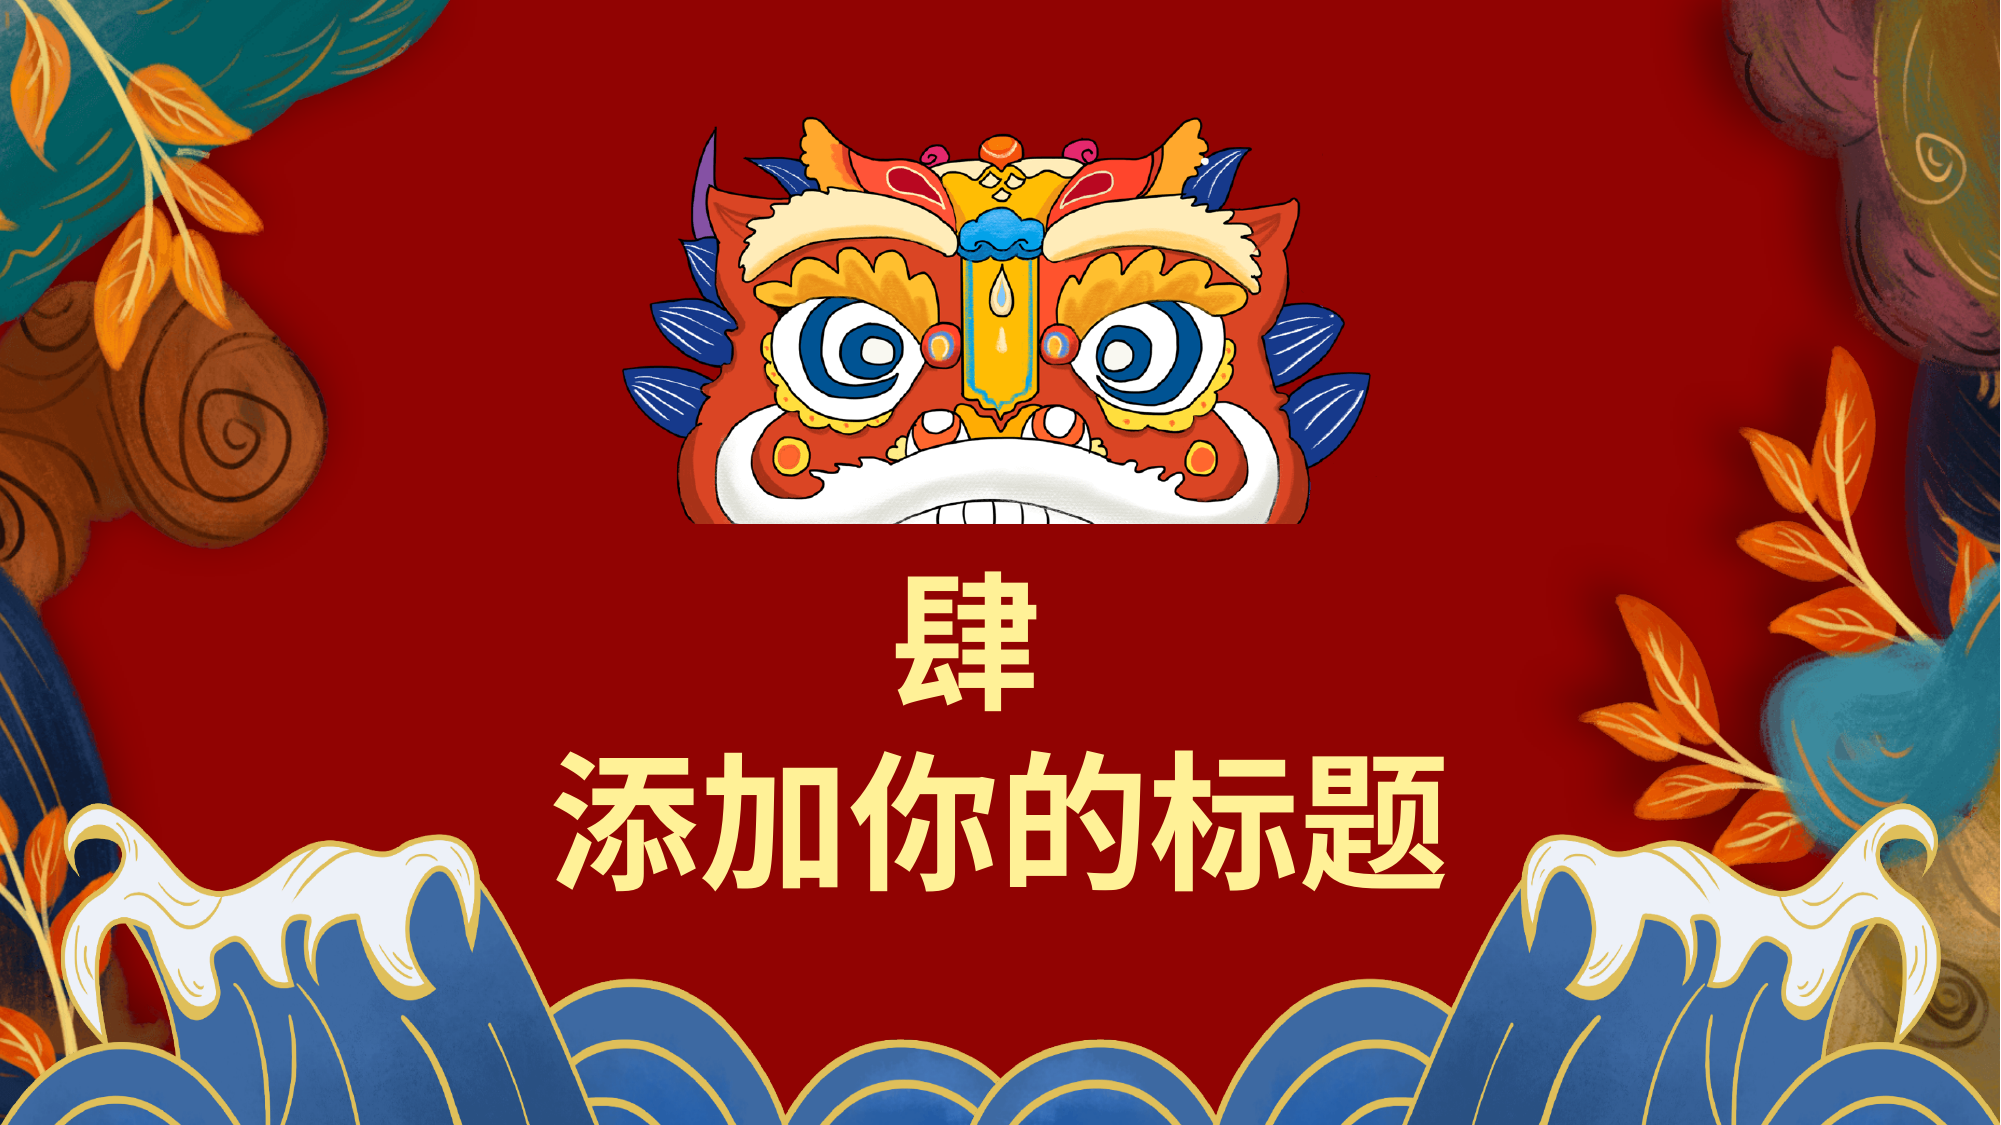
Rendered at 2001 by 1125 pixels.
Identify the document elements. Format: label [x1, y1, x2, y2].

picture [0, 0, 2001, 1125]
text_box [0, 750, 2000, 1125]
